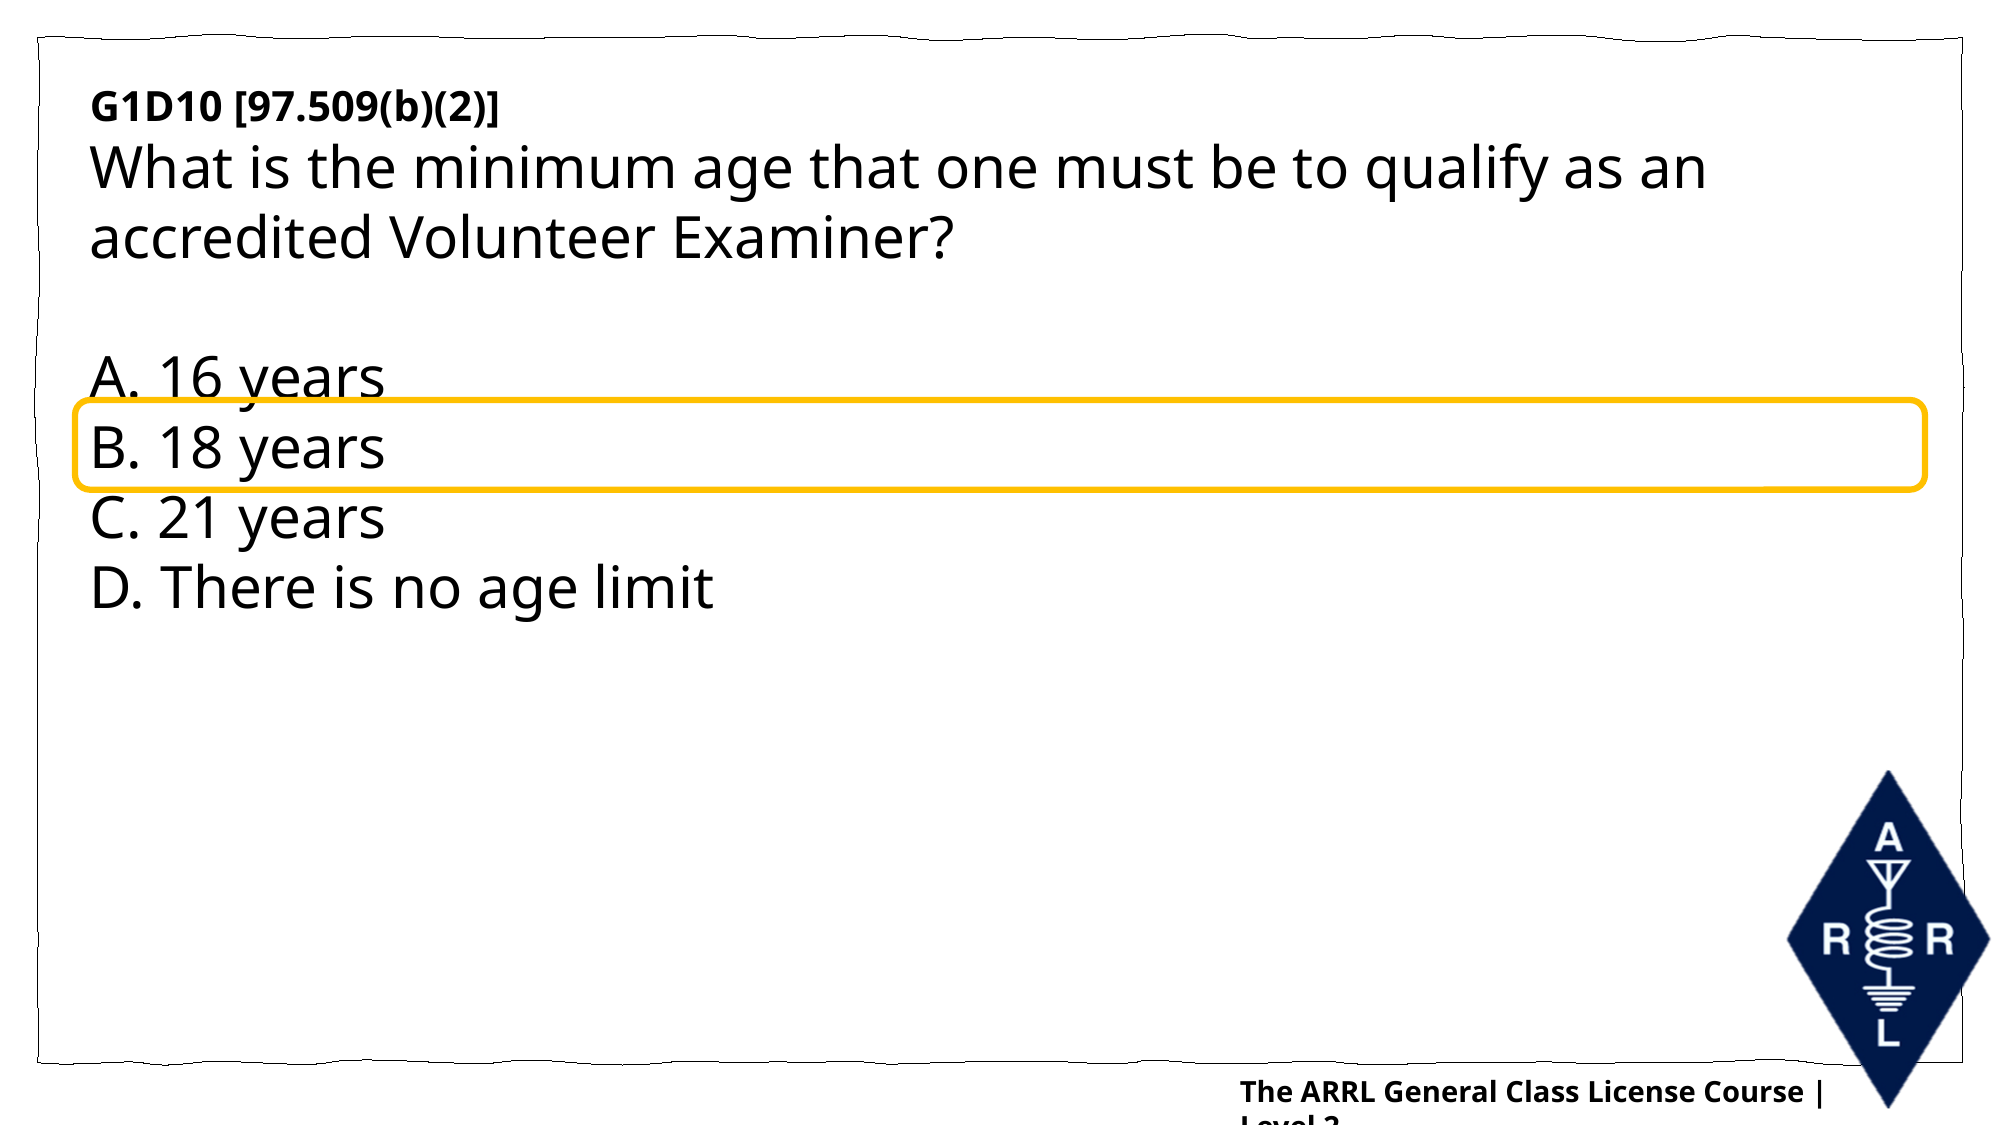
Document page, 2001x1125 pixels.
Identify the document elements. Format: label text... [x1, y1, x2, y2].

text_box G1D10 [97.509(b)(2)] What is the minimum age that one must be to qualify as an accredited Volunteer Examiner? A. 16 years B. 18 years C. 21 years D. There is no age limit [75, 72, 1850, 407]
picture [1773, 752, 1999, 1125]
text_box [73, 398, 1927, 491]
text_box G1D10 [97.509(b)(2)] What is the minimum age that one must be to qualify as an accredited Volunteer Examiner? A. 16 years B. 18 years C. 21 years D. There is no age limit [75, 483, 1850, 628]
